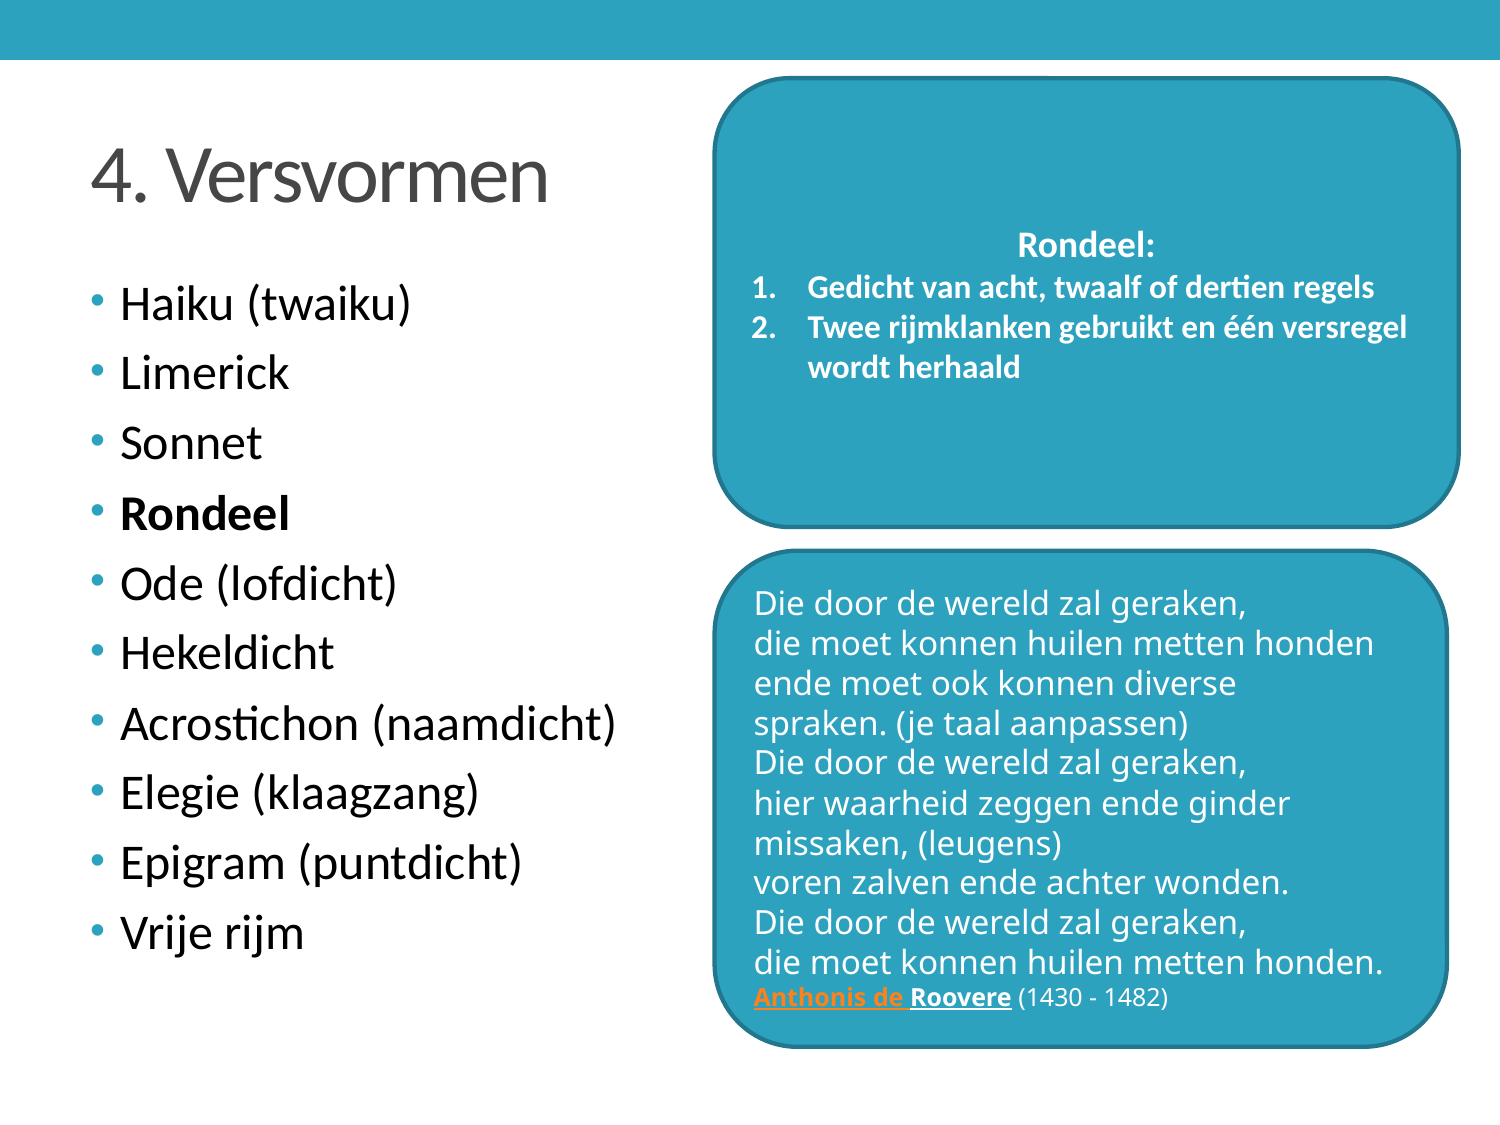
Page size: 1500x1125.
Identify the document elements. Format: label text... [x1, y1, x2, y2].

text_box Die door de wereld zal geraken, die moet konnen huilen metten honden ende moet ook konnen diverse spraken. (je taal aanpassen) Die door de wereld zal geraken, hier waarheid zeggen ende ginder missaken, (leugens) voren zalven ende achter wonden. Die door de wereld zal geraken, die moet konnen huilen metten honden. Anthonis de Roovere (1430 - 1482) [712, 548, 1450, 1049]
text_box Rondeel: Gedicht van acht, twaalf of dertien regels Twee rijmklanken gebruikt en één versregel wordt herhaald [712, 75, 1461, 530]
list Haiku (twaiku) Limerick Sonnet Rondeel Ode (lofdicht) Hekeldicht Acrostichon (naamdicht) Elegie (klaagzang) Epigram (puntdicht) Vrije rijm [75, 262, 1425, 1063]
title 4. Versvormen [75, 87, 748, 250]
